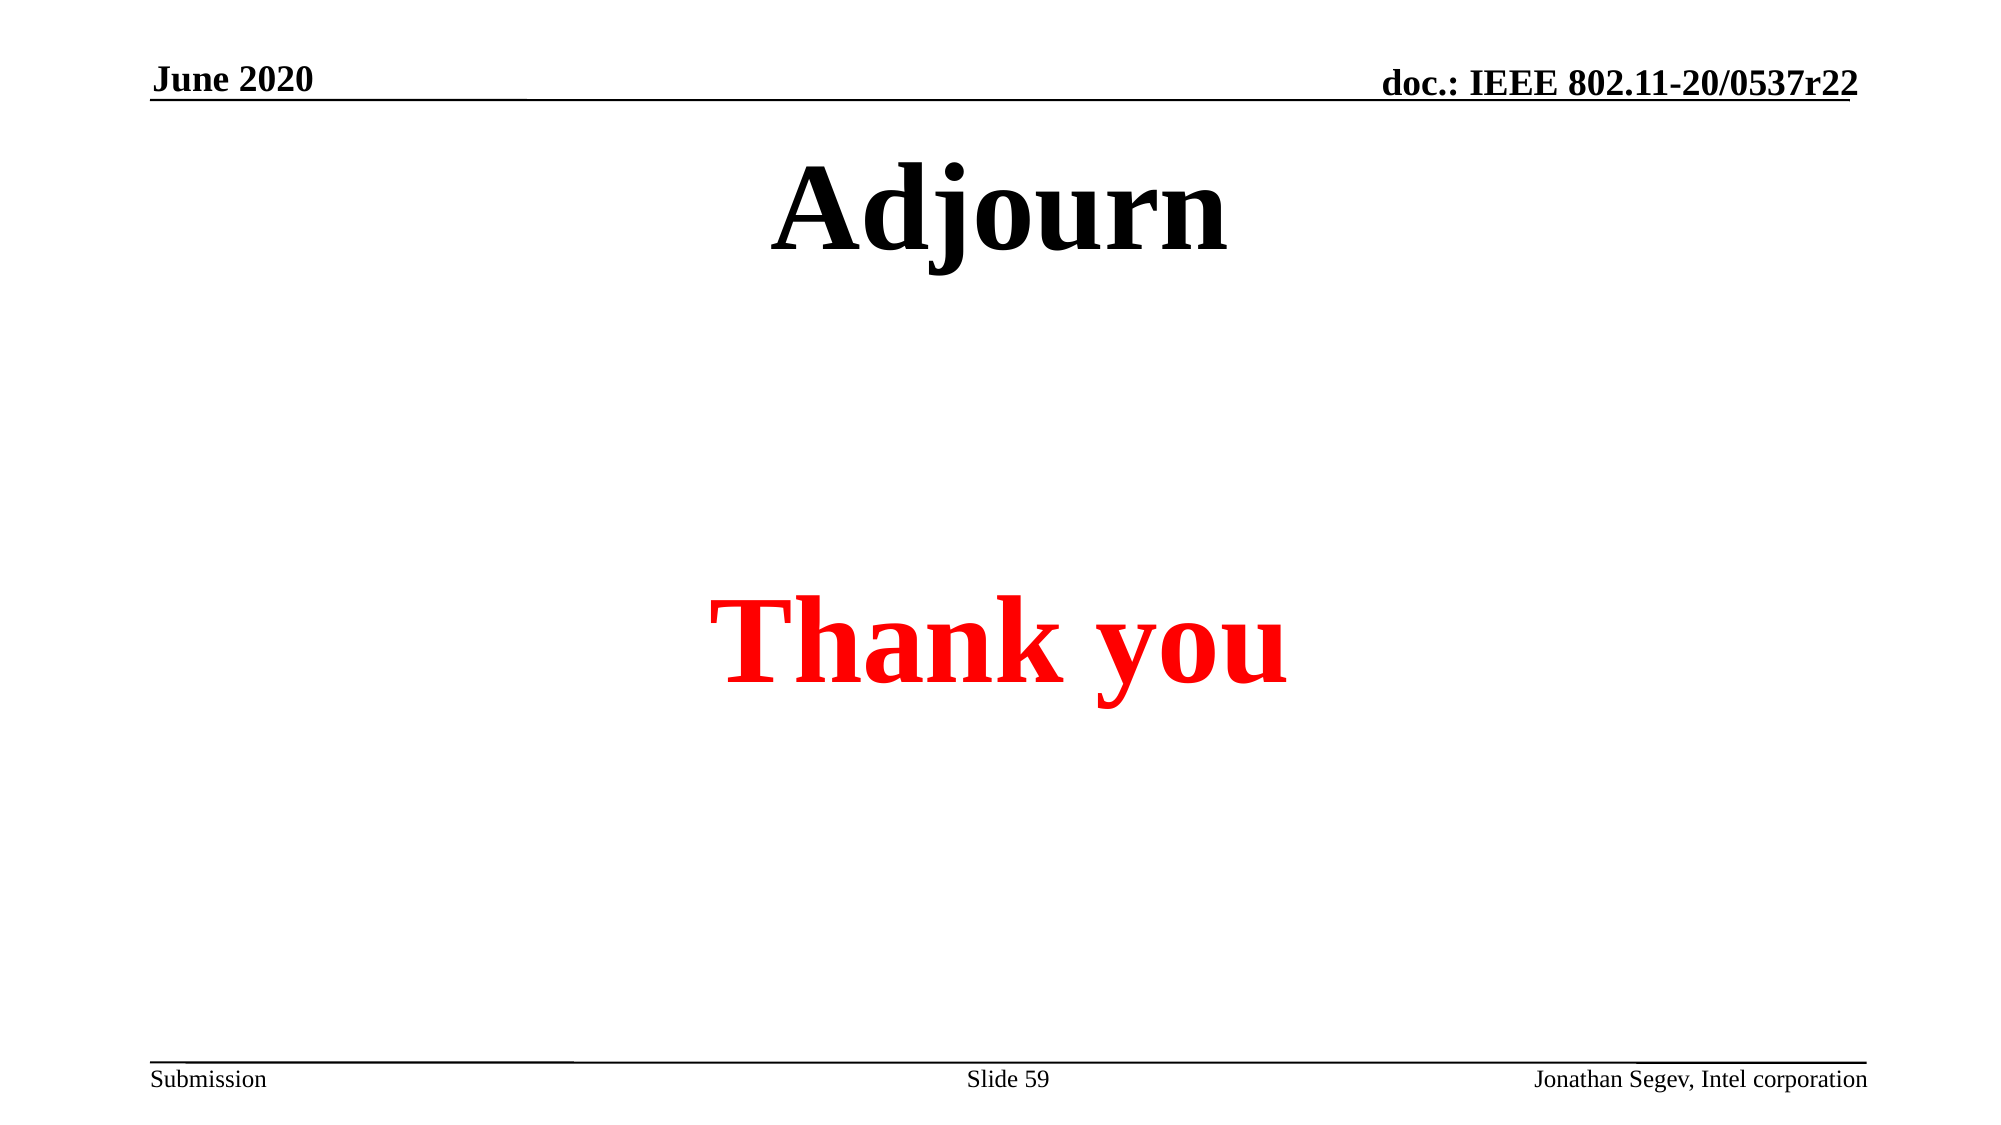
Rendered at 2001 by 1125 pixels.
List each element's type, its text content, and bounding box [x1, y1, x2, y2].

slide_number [152, 54, 563, 100]
list Thank you [149, 324, 1850, 1000]
footer Jonathan Segev, Intel corporation [1171, 1061, 1869, 1093]
slide_number Slide 59 [950, 1061, 1067, 1123]
title Adjourn [149, 112, 1850, 288]
